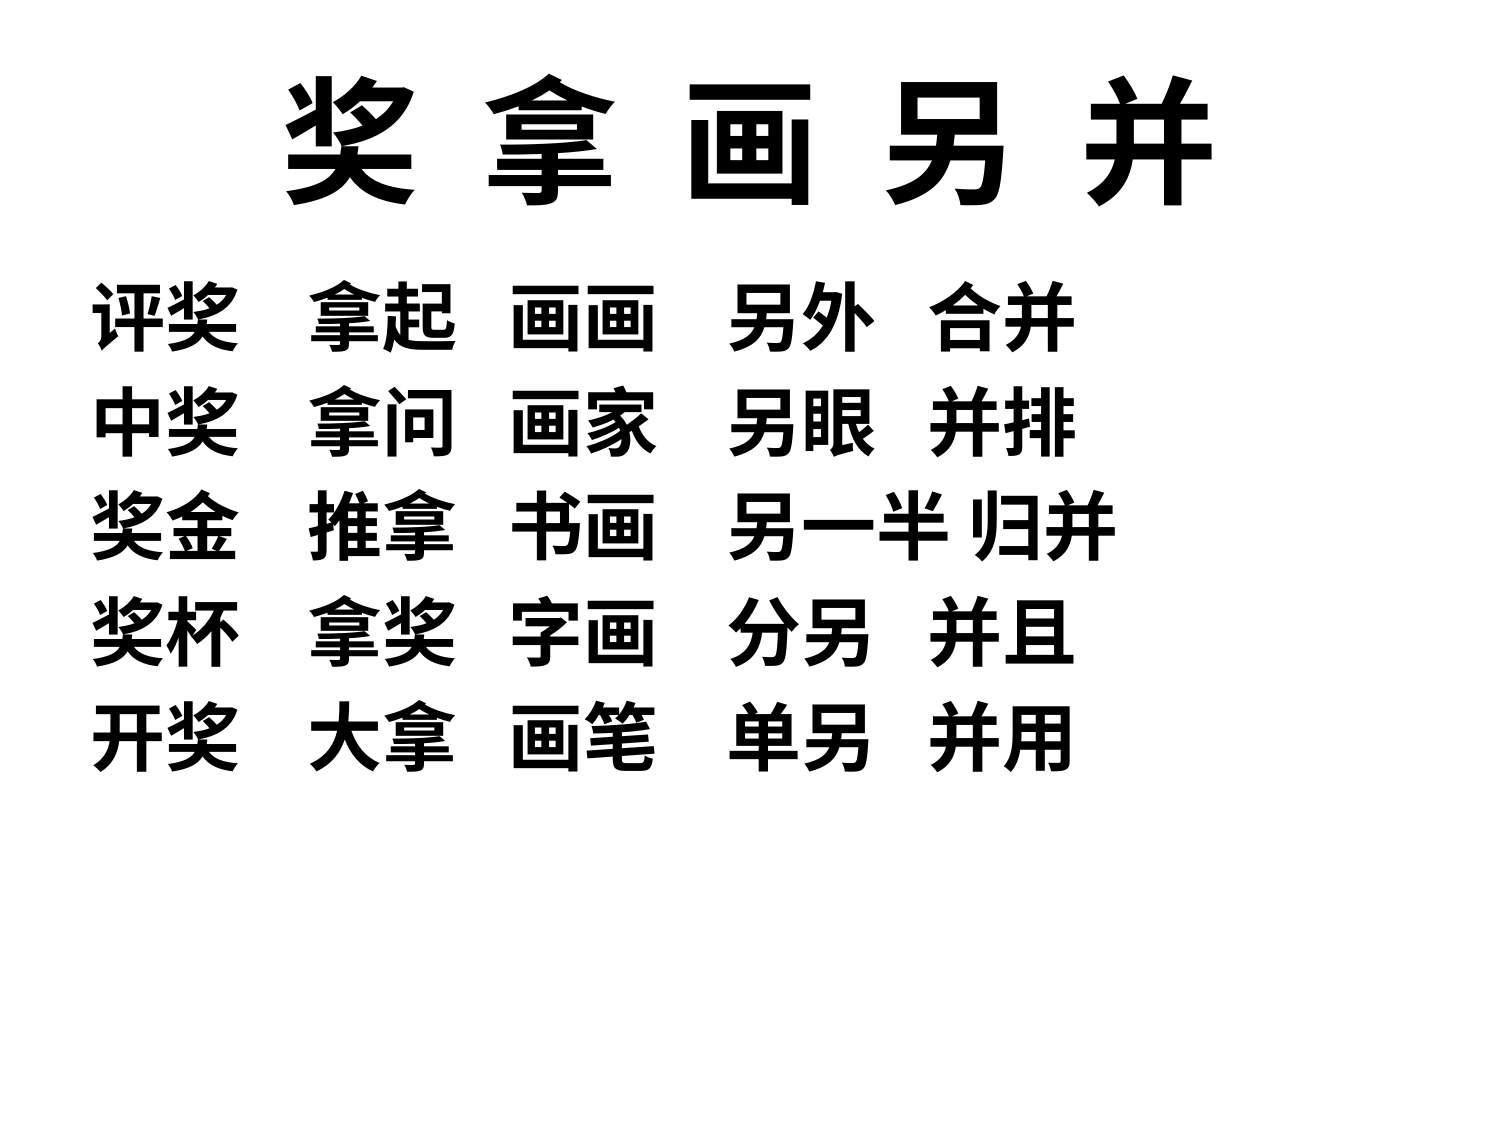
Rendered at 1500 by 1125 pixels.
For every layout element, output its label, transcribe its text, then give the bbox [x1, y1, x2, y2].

title 奖 拿 画 另 并 [74, 44, 1426, 233]
list 评奖 拿起 画画 另外 合并 中奖 拿问 画家 另眼 并排 奖金 推拿 书画 另一半 归并 奖杯 拿奖 字画 分另 并且 开奖 大拿 画笔 单另 并用 [74, 262, 1426, 838]
